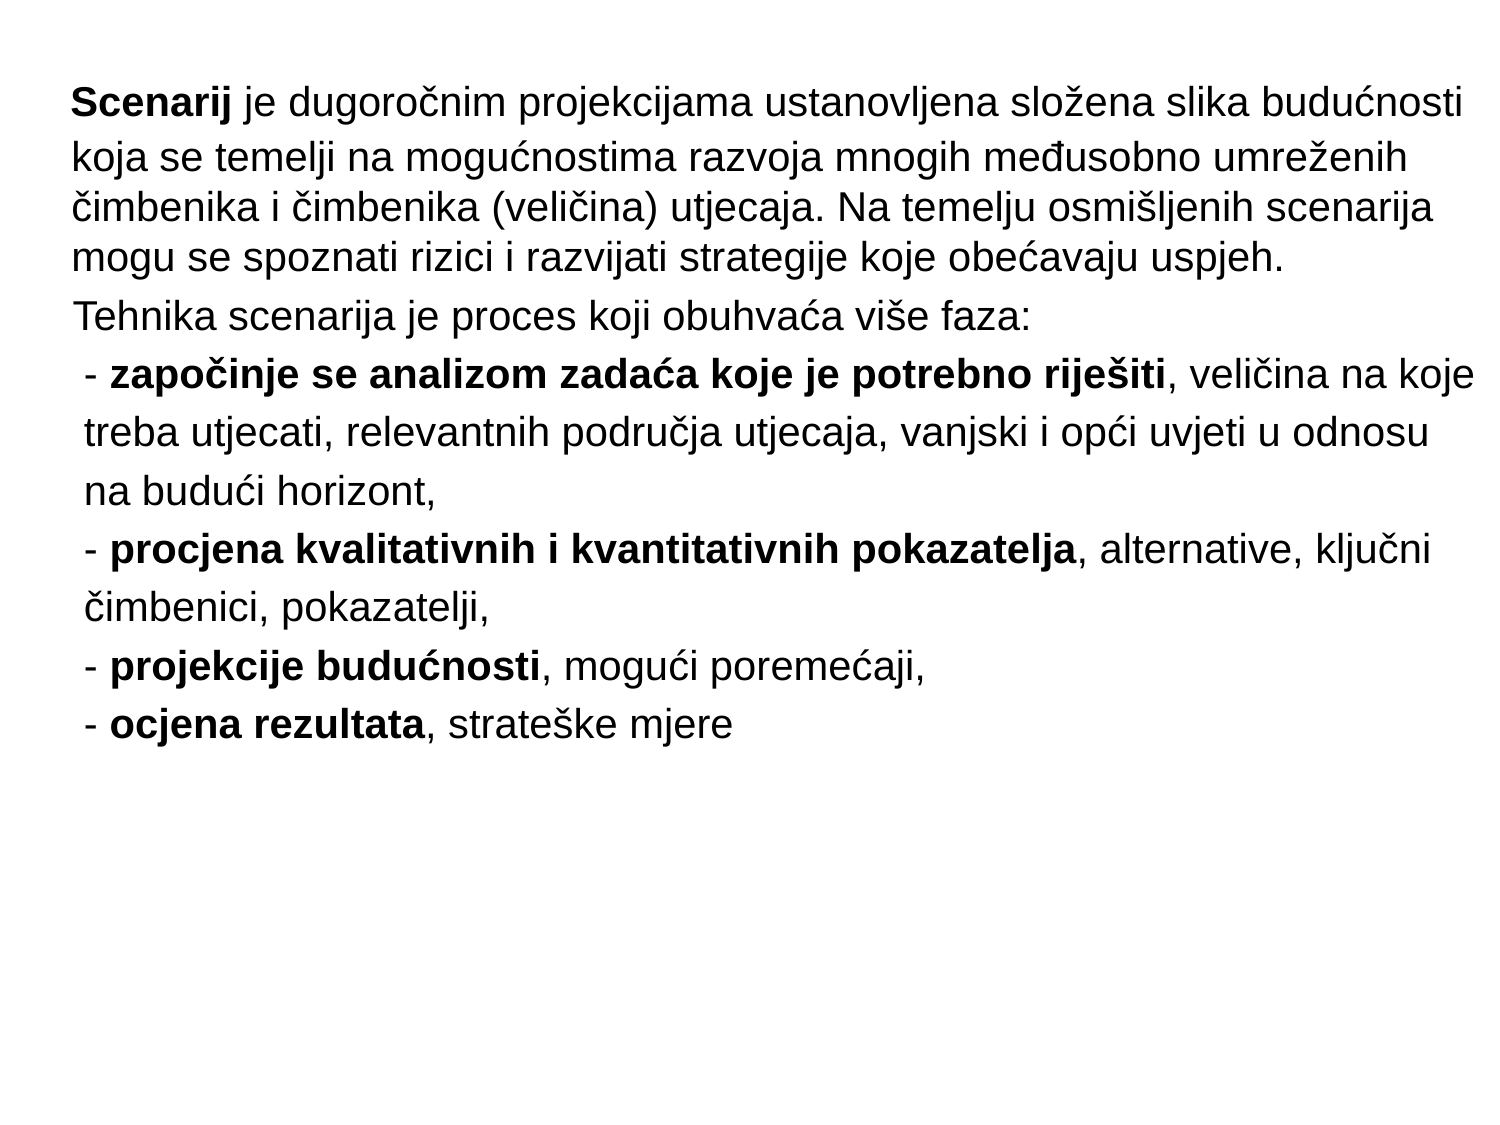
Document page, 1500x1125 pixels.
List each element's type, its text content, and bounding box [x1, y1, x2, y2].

list Scenarij je dugoročnim projekcijama ustanovljena složena slika budućnosti koja se temelji na mogućnostima razvoja mnogih međusobno umreženih čimbenika i čimbenika (veličina) utjecaja. Na temelju osmišljenih scenarija mogu se spoznati rizici i razvijati strategije koje obećavaju uspjeh. Tehnika scenarija je proces koji obuhvaća više faza: - započinje se analizom zadaća koje je potrebno riješiti, veličina na koje treba utjecati, relevantnih područja utjecaja, vanjski i opći uvjeti u odnosu na budući horizont, - procjena kvalitativnih i kvantitativnih pokazatelja, alternative, ključni čimbenici, pokazatelji, - projekcije budućnosti, mogući poremećaji, - ocjena rezultata, strateške mjere [0, 42, 1500, 1107]
